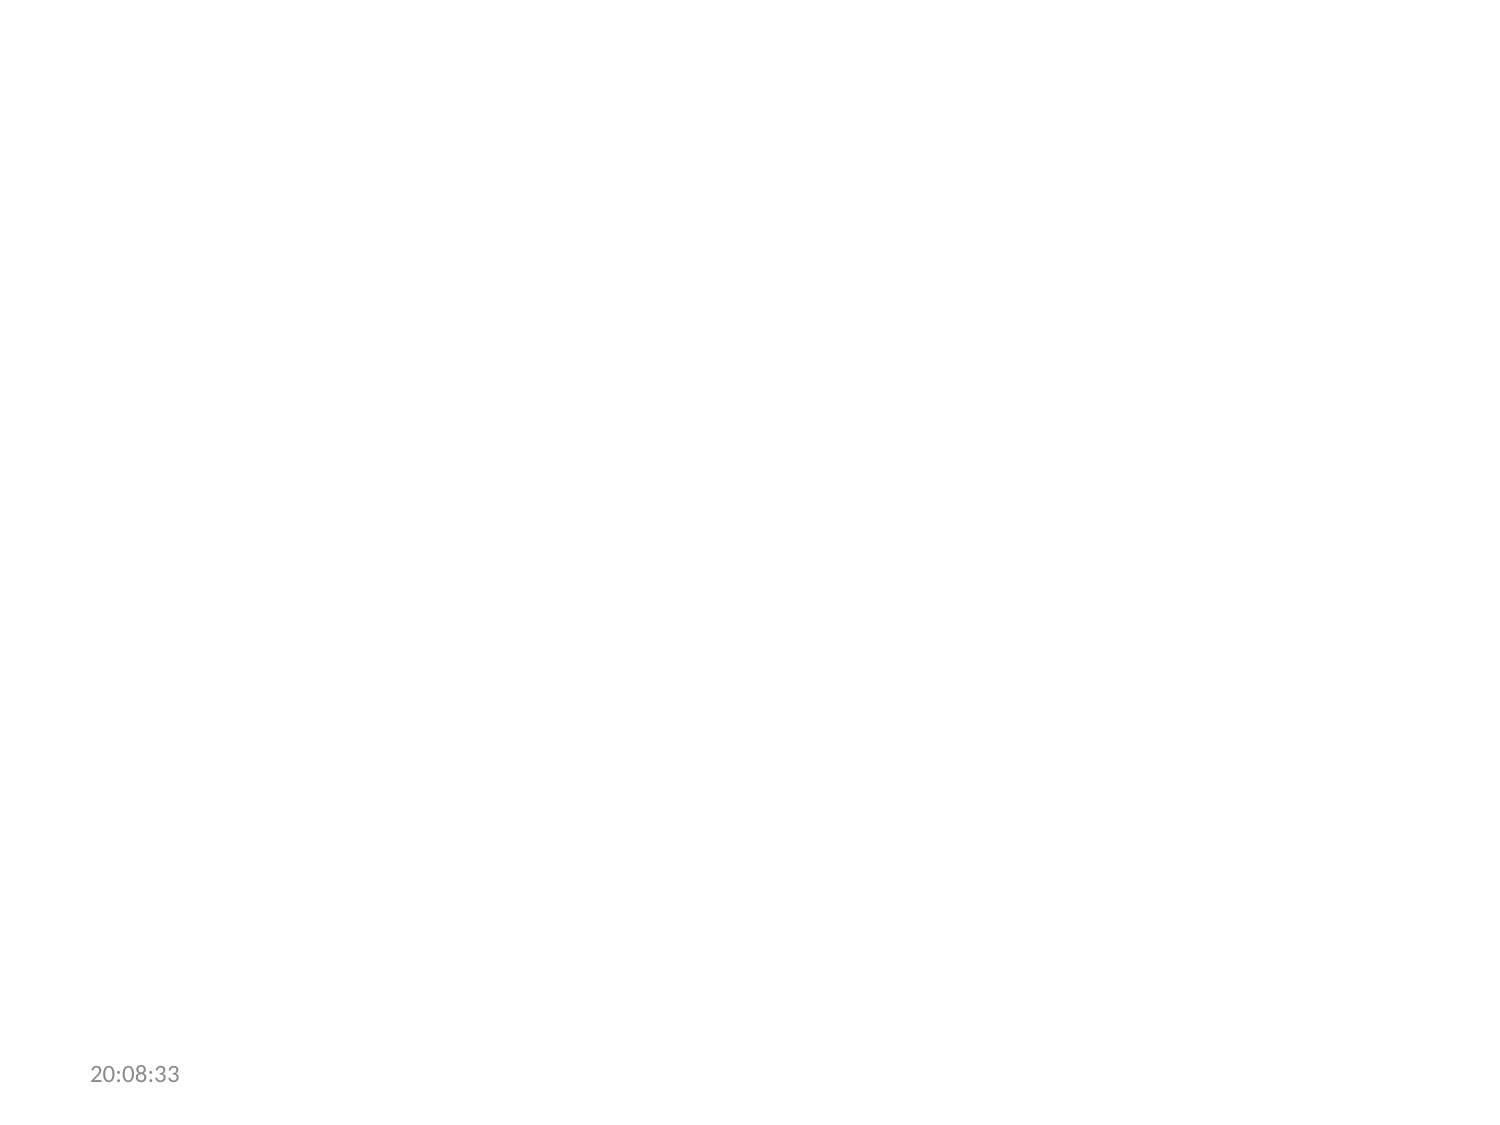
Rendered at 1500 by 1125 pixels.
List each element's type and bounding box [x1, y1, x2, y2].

slide_number [75, 1042, 425, 1103]
